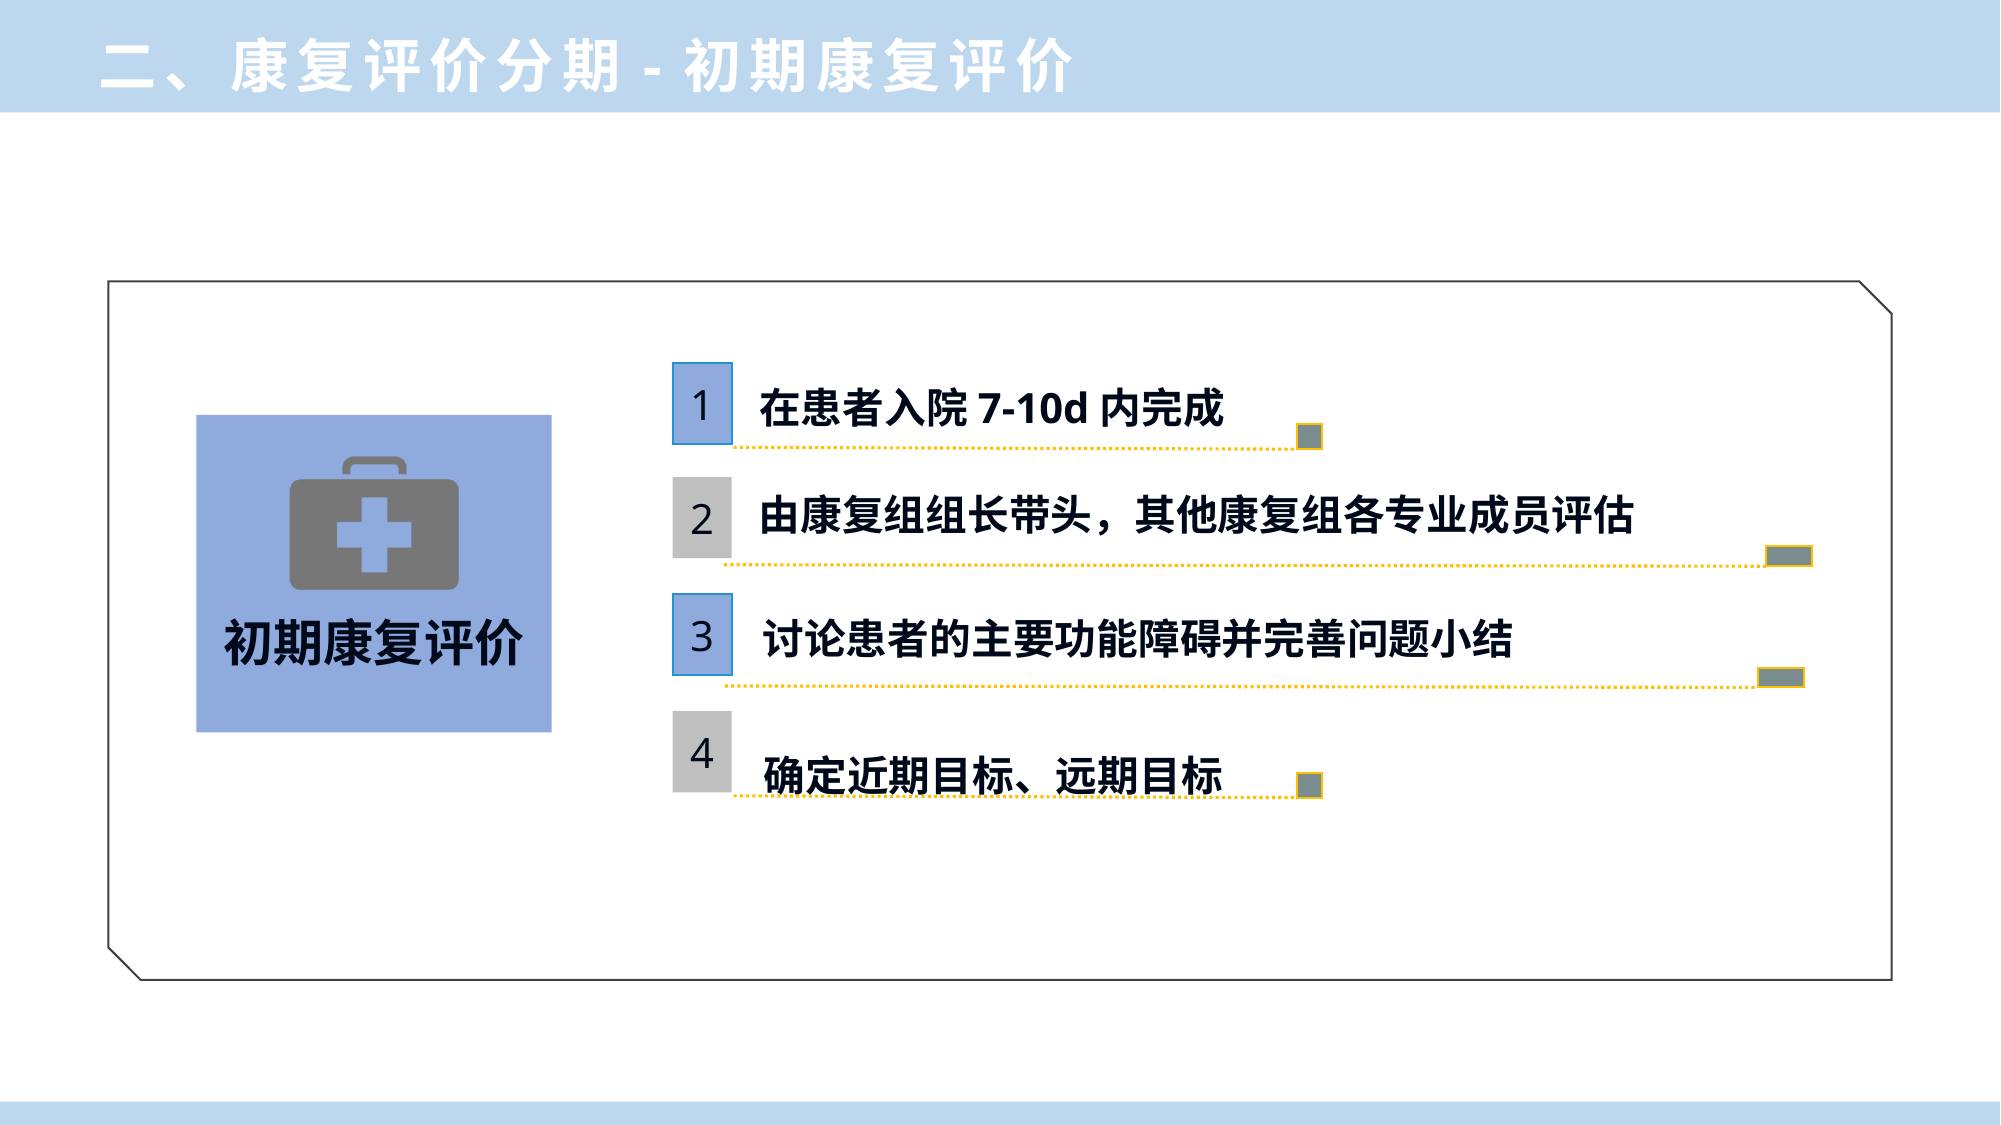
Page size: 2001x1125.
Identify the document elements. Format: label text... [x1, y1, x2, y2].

text_box 3 [672, 593, 733, 676]
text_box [724, 605, 1804, 697]
text_box 1 [672, 362, 733, 445]
text_box [107, 280, 1893, 981]
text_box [723, 481, 1813, 574]
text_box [1240, 722, 1323, 798]
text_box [196, 414, 552, 733]
text_box 二、康复评价分期-初期康复评价 [83, 21, 1089, 177]
text_box 2 [672, 476, 733, 559]
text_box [733, 374, 1323, 450]
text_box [672, 711, 1240, 808]
